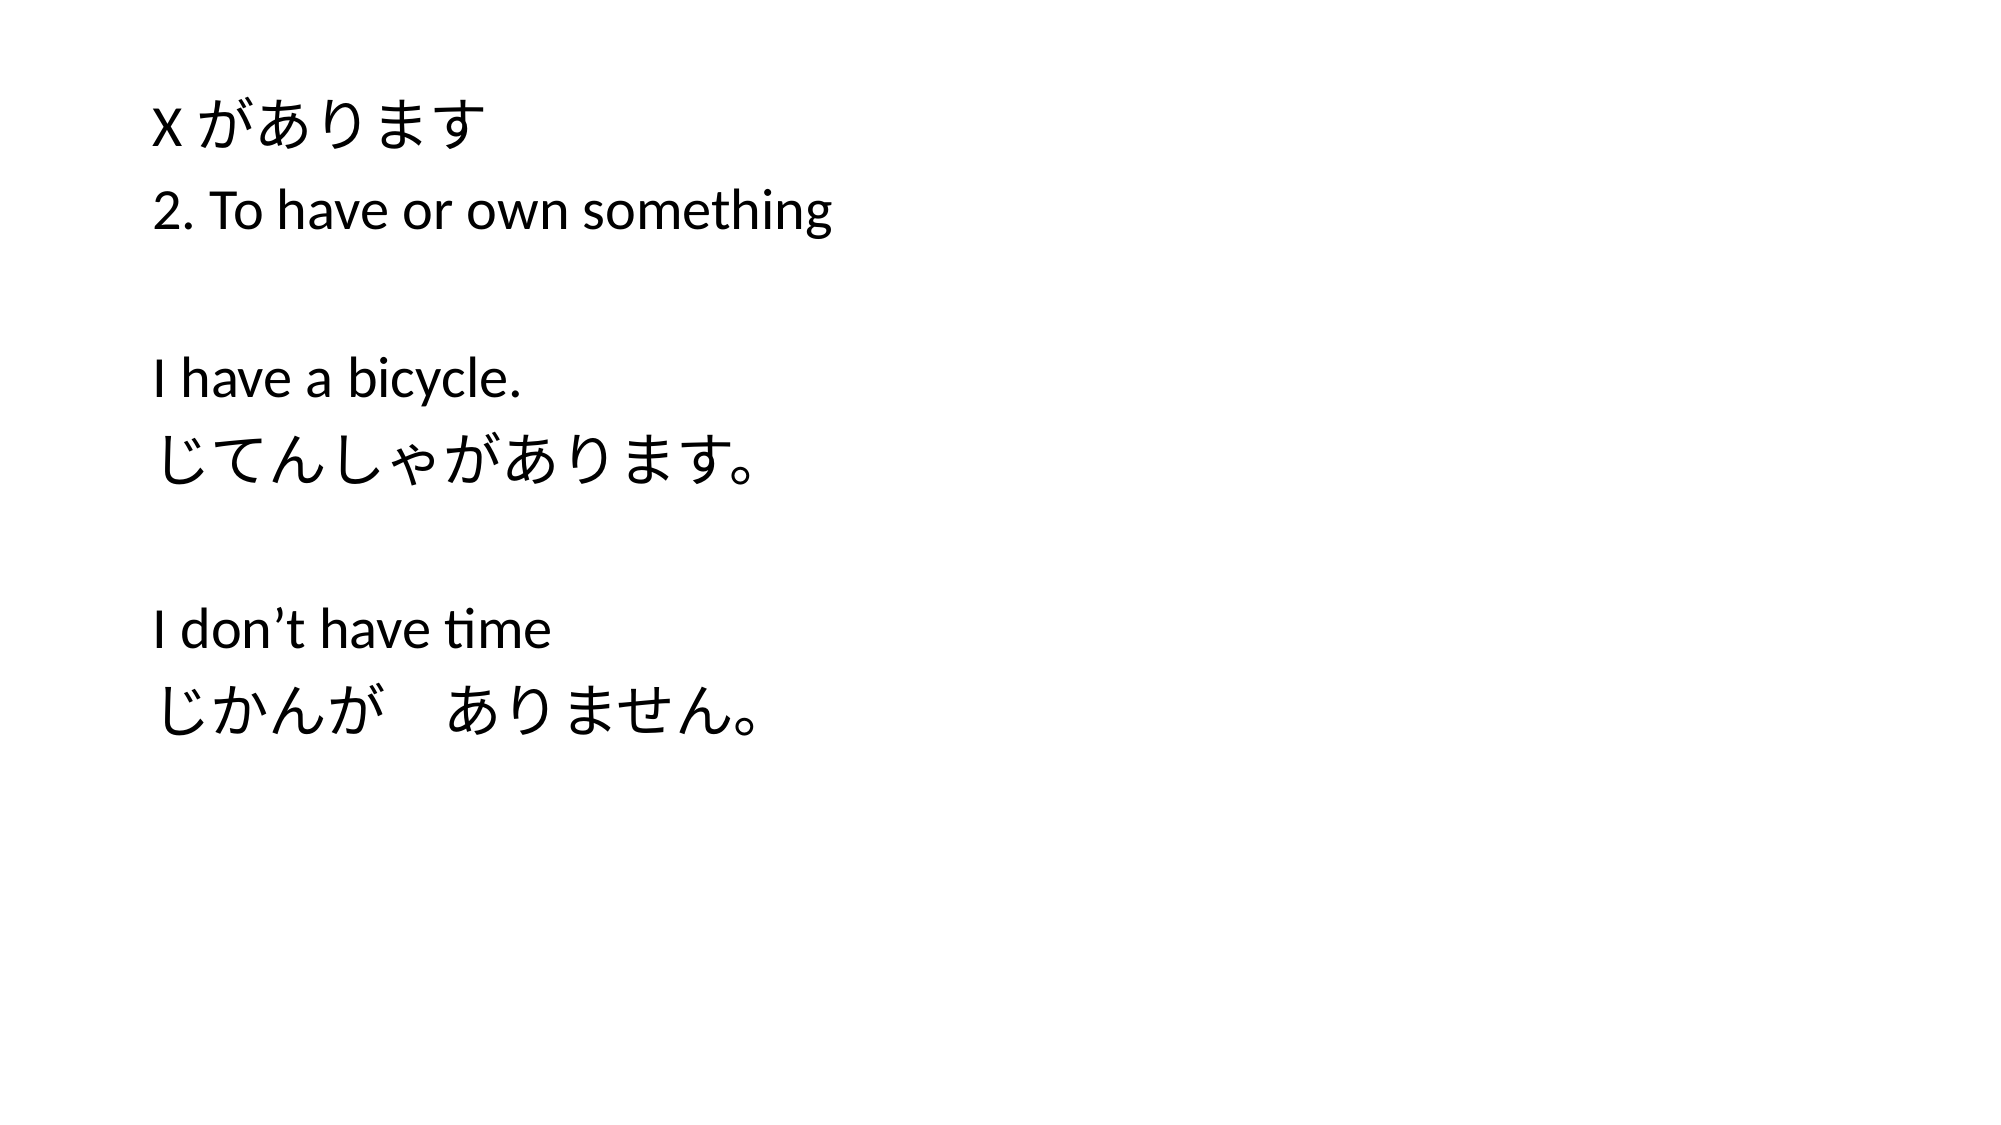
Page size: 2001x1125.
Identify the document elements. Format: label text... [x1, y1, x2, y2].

list Xがあります 2. To have or own something I have a bicycle. じてんしゃがあります。 I don’t have time じかんが ありません。 [137, 88, 1863, 1014]
